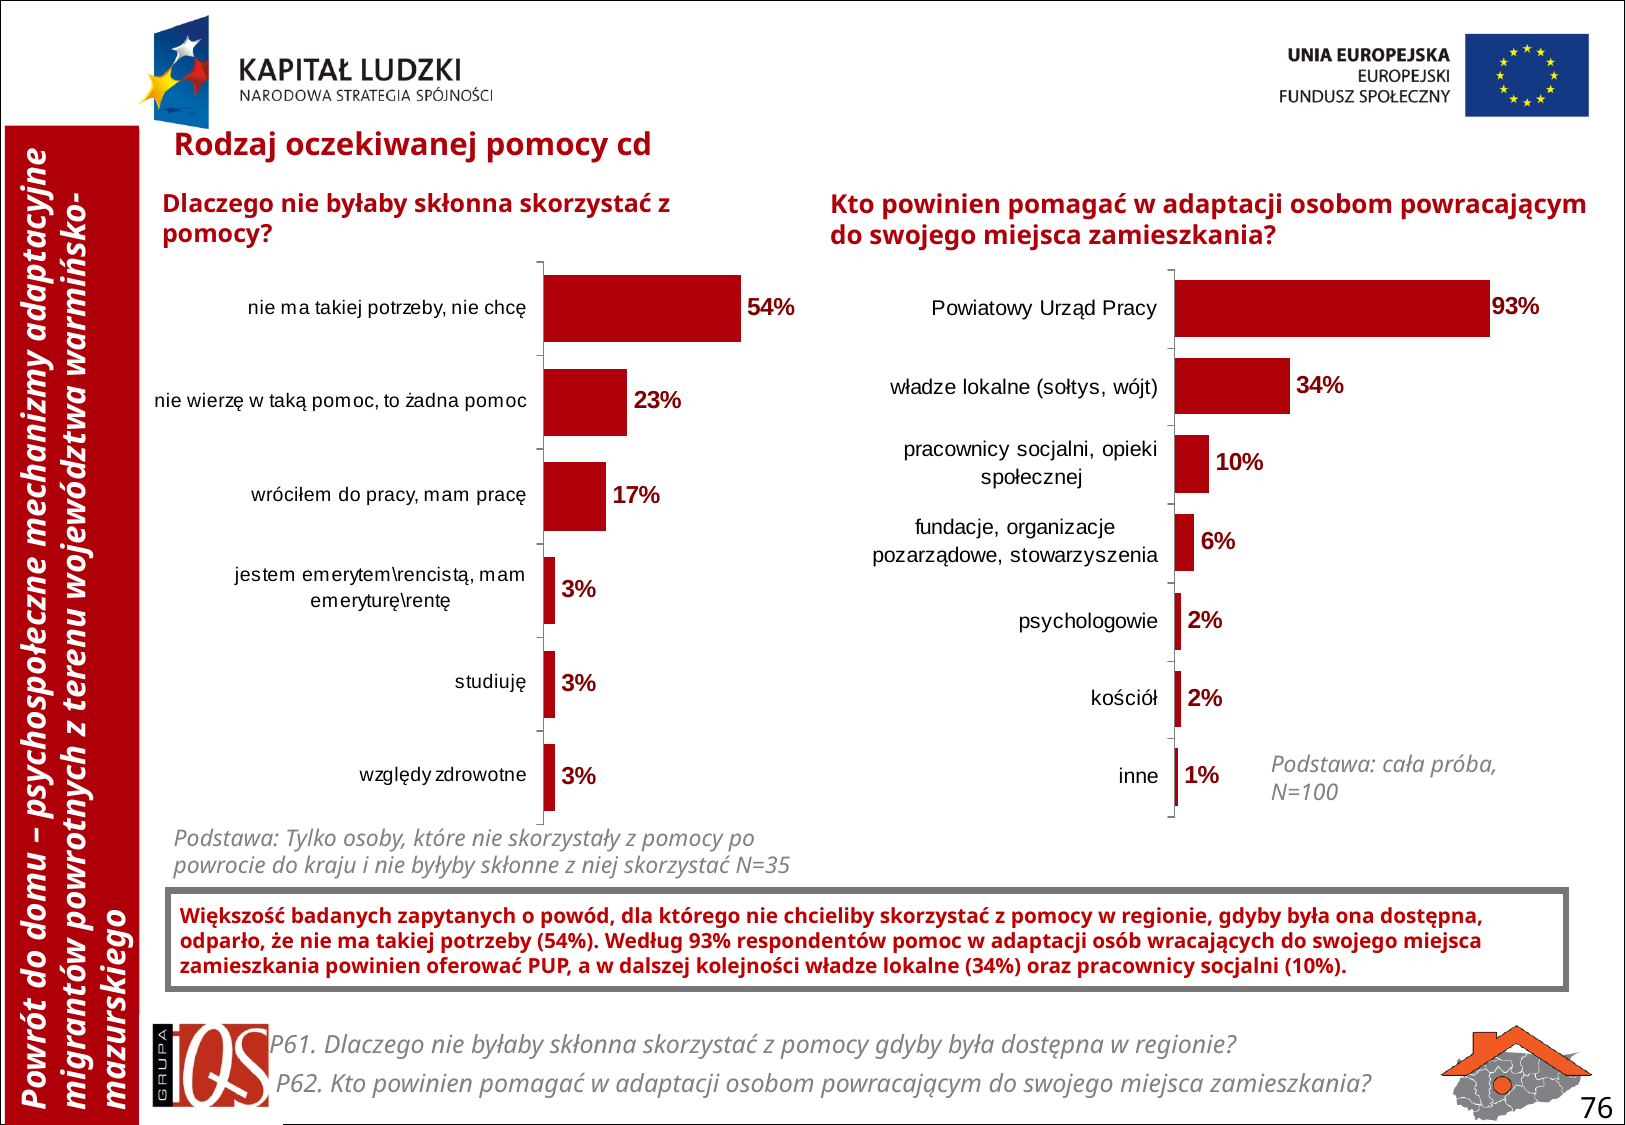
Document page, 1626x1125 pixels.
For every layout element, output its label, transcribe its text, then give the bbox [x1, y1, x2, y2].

text_box P61. Dlaczego nie byłaby skłonna skorzystać z pomocy gdyby była dostępna w regionie? [263, 1028, 1436, 1059]
picture [139, 1015, 283, 1125]
text_box Rodzaj oczekiwanej pomocy cd [167, 123, 813, 162]
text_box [781, 261, 1551, 834]
text_box Kto powinien pomagać w adaptacji osobom powracającym do swojego miejsca zamieszkania? [824, 187, 1598, 250]
picture [1438, 1023, 1594, 1082]
slide_number 76 [1249, 1082, 1625, 1125]
text_box Podstawa: Tylko osoby, które nie skorzystały z pomocy po powrocie do kraju i nie byłyby skłonne z niej skorzystać N=35 [167, 842, 813, 879]
picture [1250, 7, 1617, 143]
text_box Większość badanych zapytanych o powód, dla którego nie chcieliby skorzystać z pomocy w regionie, gdyby była ona dostępna, odparło, że nie ma takiej potrzeby (54%). Według 93% respondentów pomoc w adaptacji osób wracających do swojego miejsca zamieszkania powinien oferować PUP, a w dalszej kolejności władze lokalne (34%) oraz pracownicy socjalni (10%). [167, 890, 1567, 990]
text_box Dlaczego nie byłaby skłonna skorzystać z pomocy? [156, 187, 766, 242]
picture [139, 15, 492, 129]
text_box P62. Kto powinien pomagać w adaptacji osobom powracającym do swojego miejsca zamieszkania? [263, 1067, 1436, 1098]
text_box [112, 243, 919, 834]
